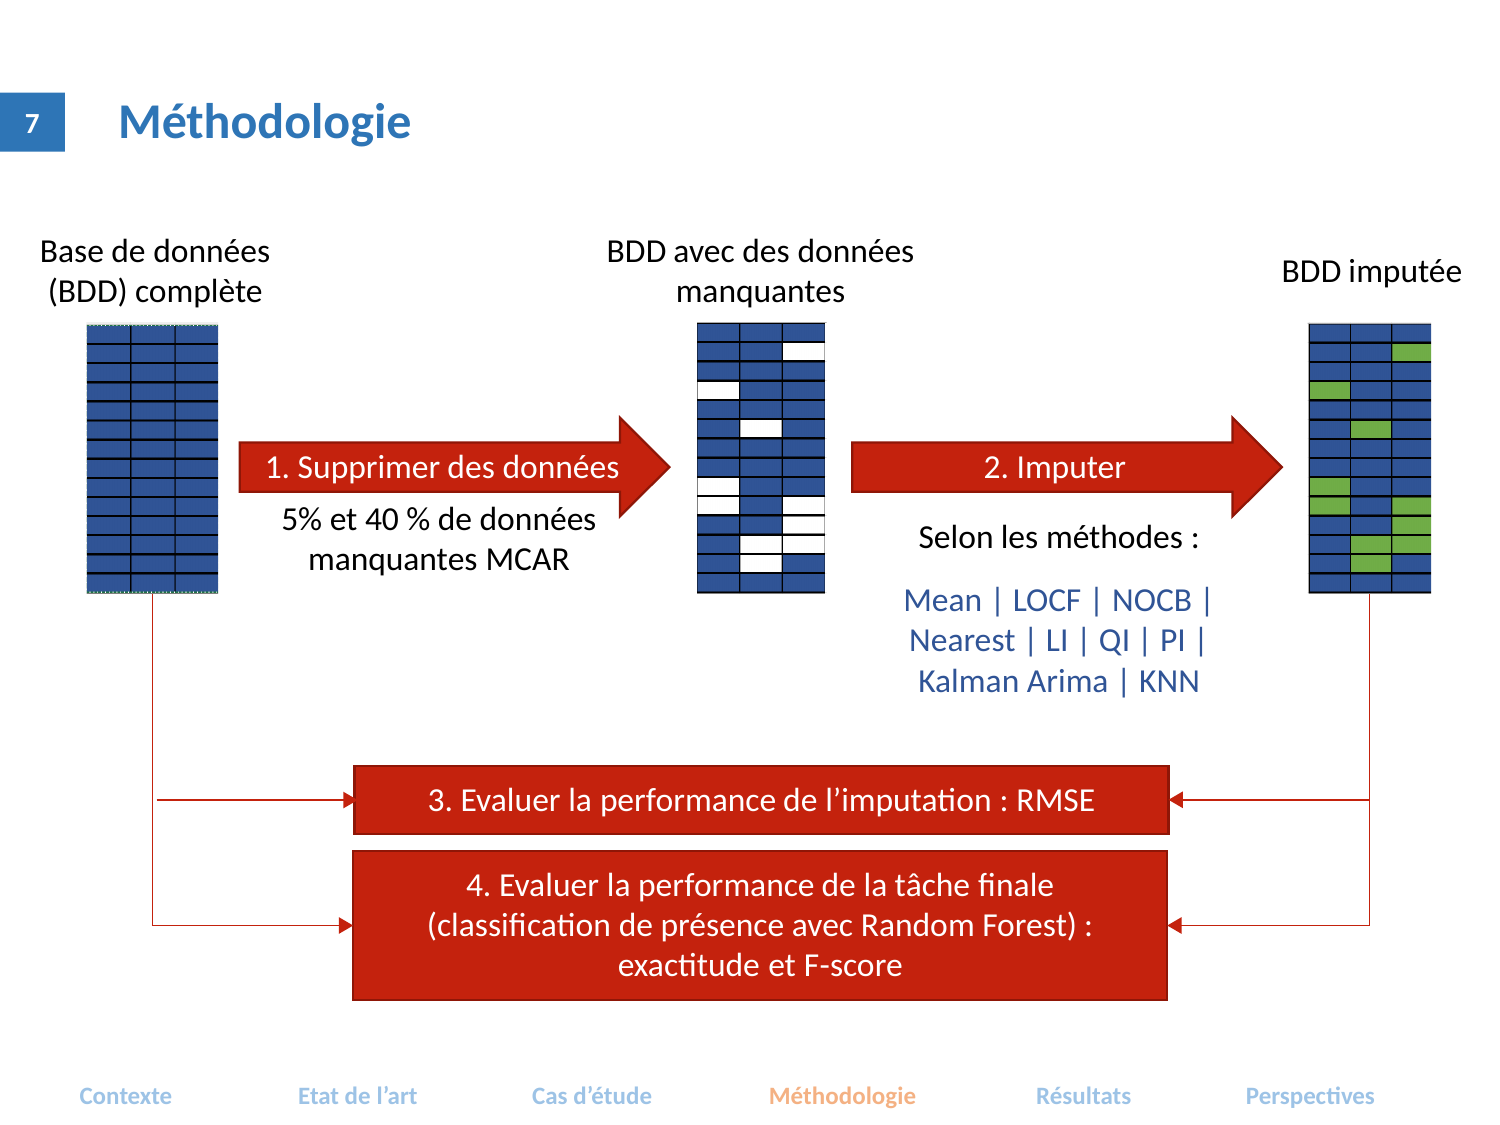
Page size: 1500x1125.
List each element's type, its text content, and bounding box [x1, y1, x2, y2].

title Méthodologie [103, 59, 1397, 185]
slide_number 7 [0, 92, 65, 152]
picture [11, 220, 1489, 1006]
text_box Contexte Etat de l’art Cas d’étude Méthodologie Résultats Perspectives [64, 1072, 1436, 1117]
